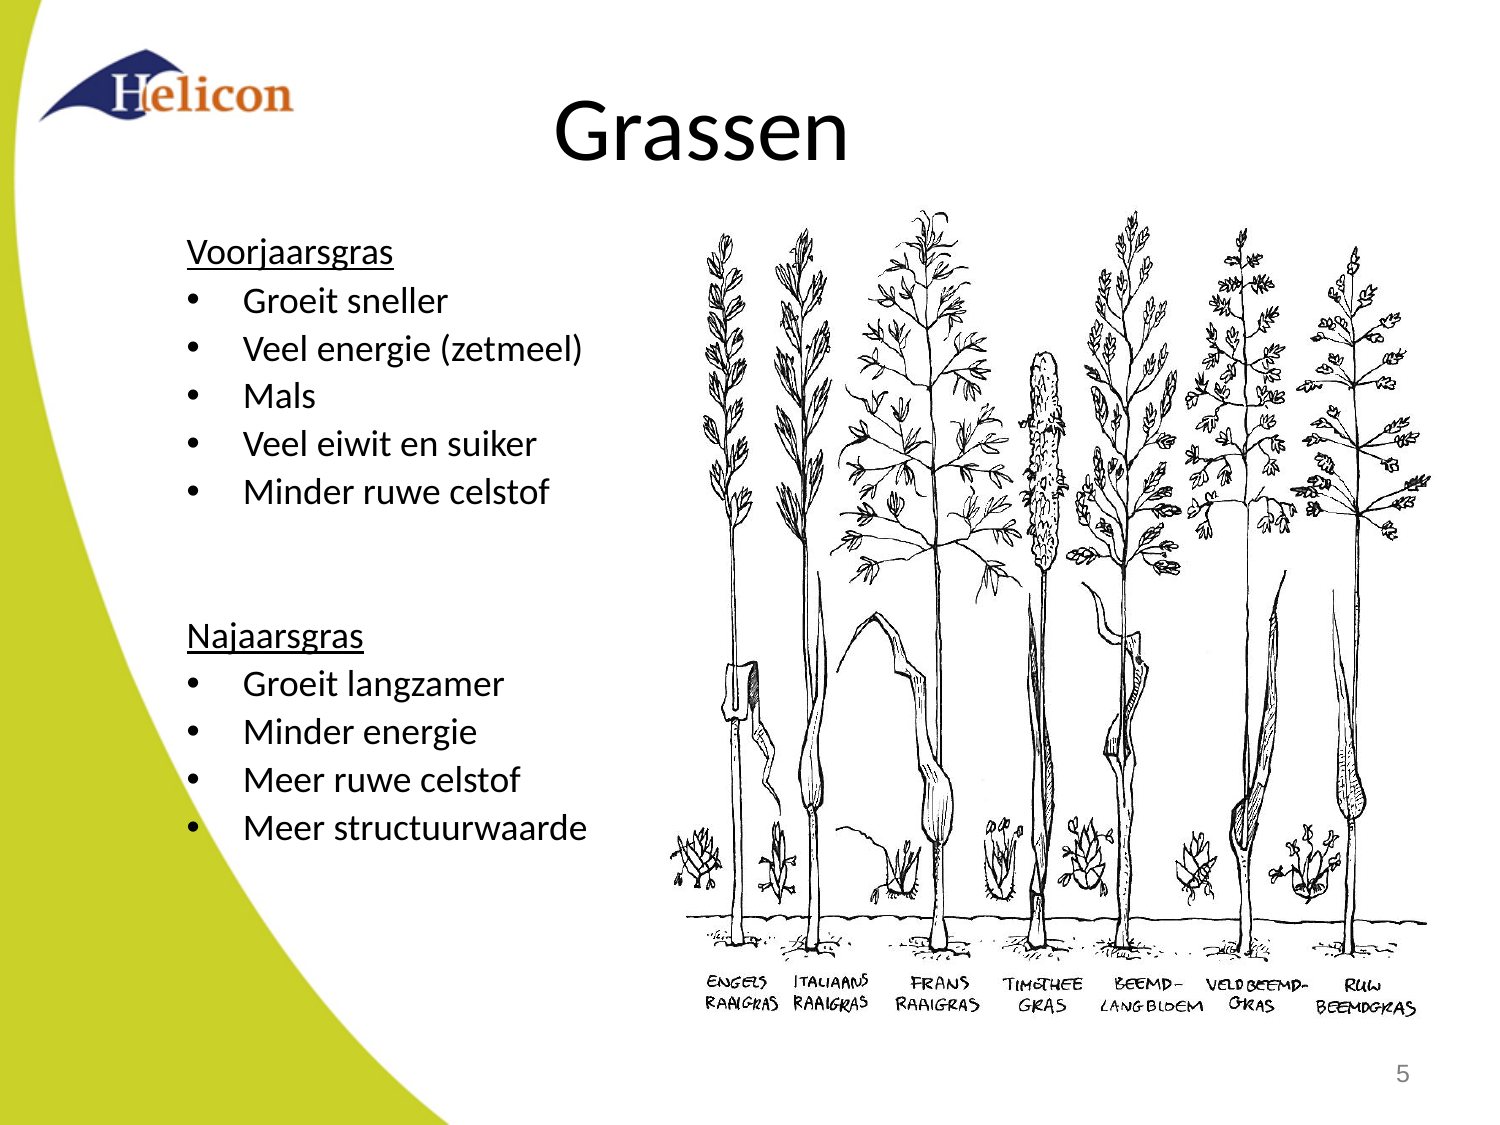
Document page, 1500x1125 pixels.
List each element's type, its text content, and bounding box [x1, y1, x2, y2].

slide_number 5 [1074, 1046, 1425, 1103]
list Voorjaarsgras Groeit sneller Veel energie (zetmeel) Mals Veel eiwit en suiker Minder ruwe celstof Najaarsgras Groeit langzamer Minder energie Meer ruwe celstof Meer structuurwaarde [171, 225, 645, 900]
title Grassen [64, 29, 1341, 218]
picture [0, 0, 1500, 1125]
